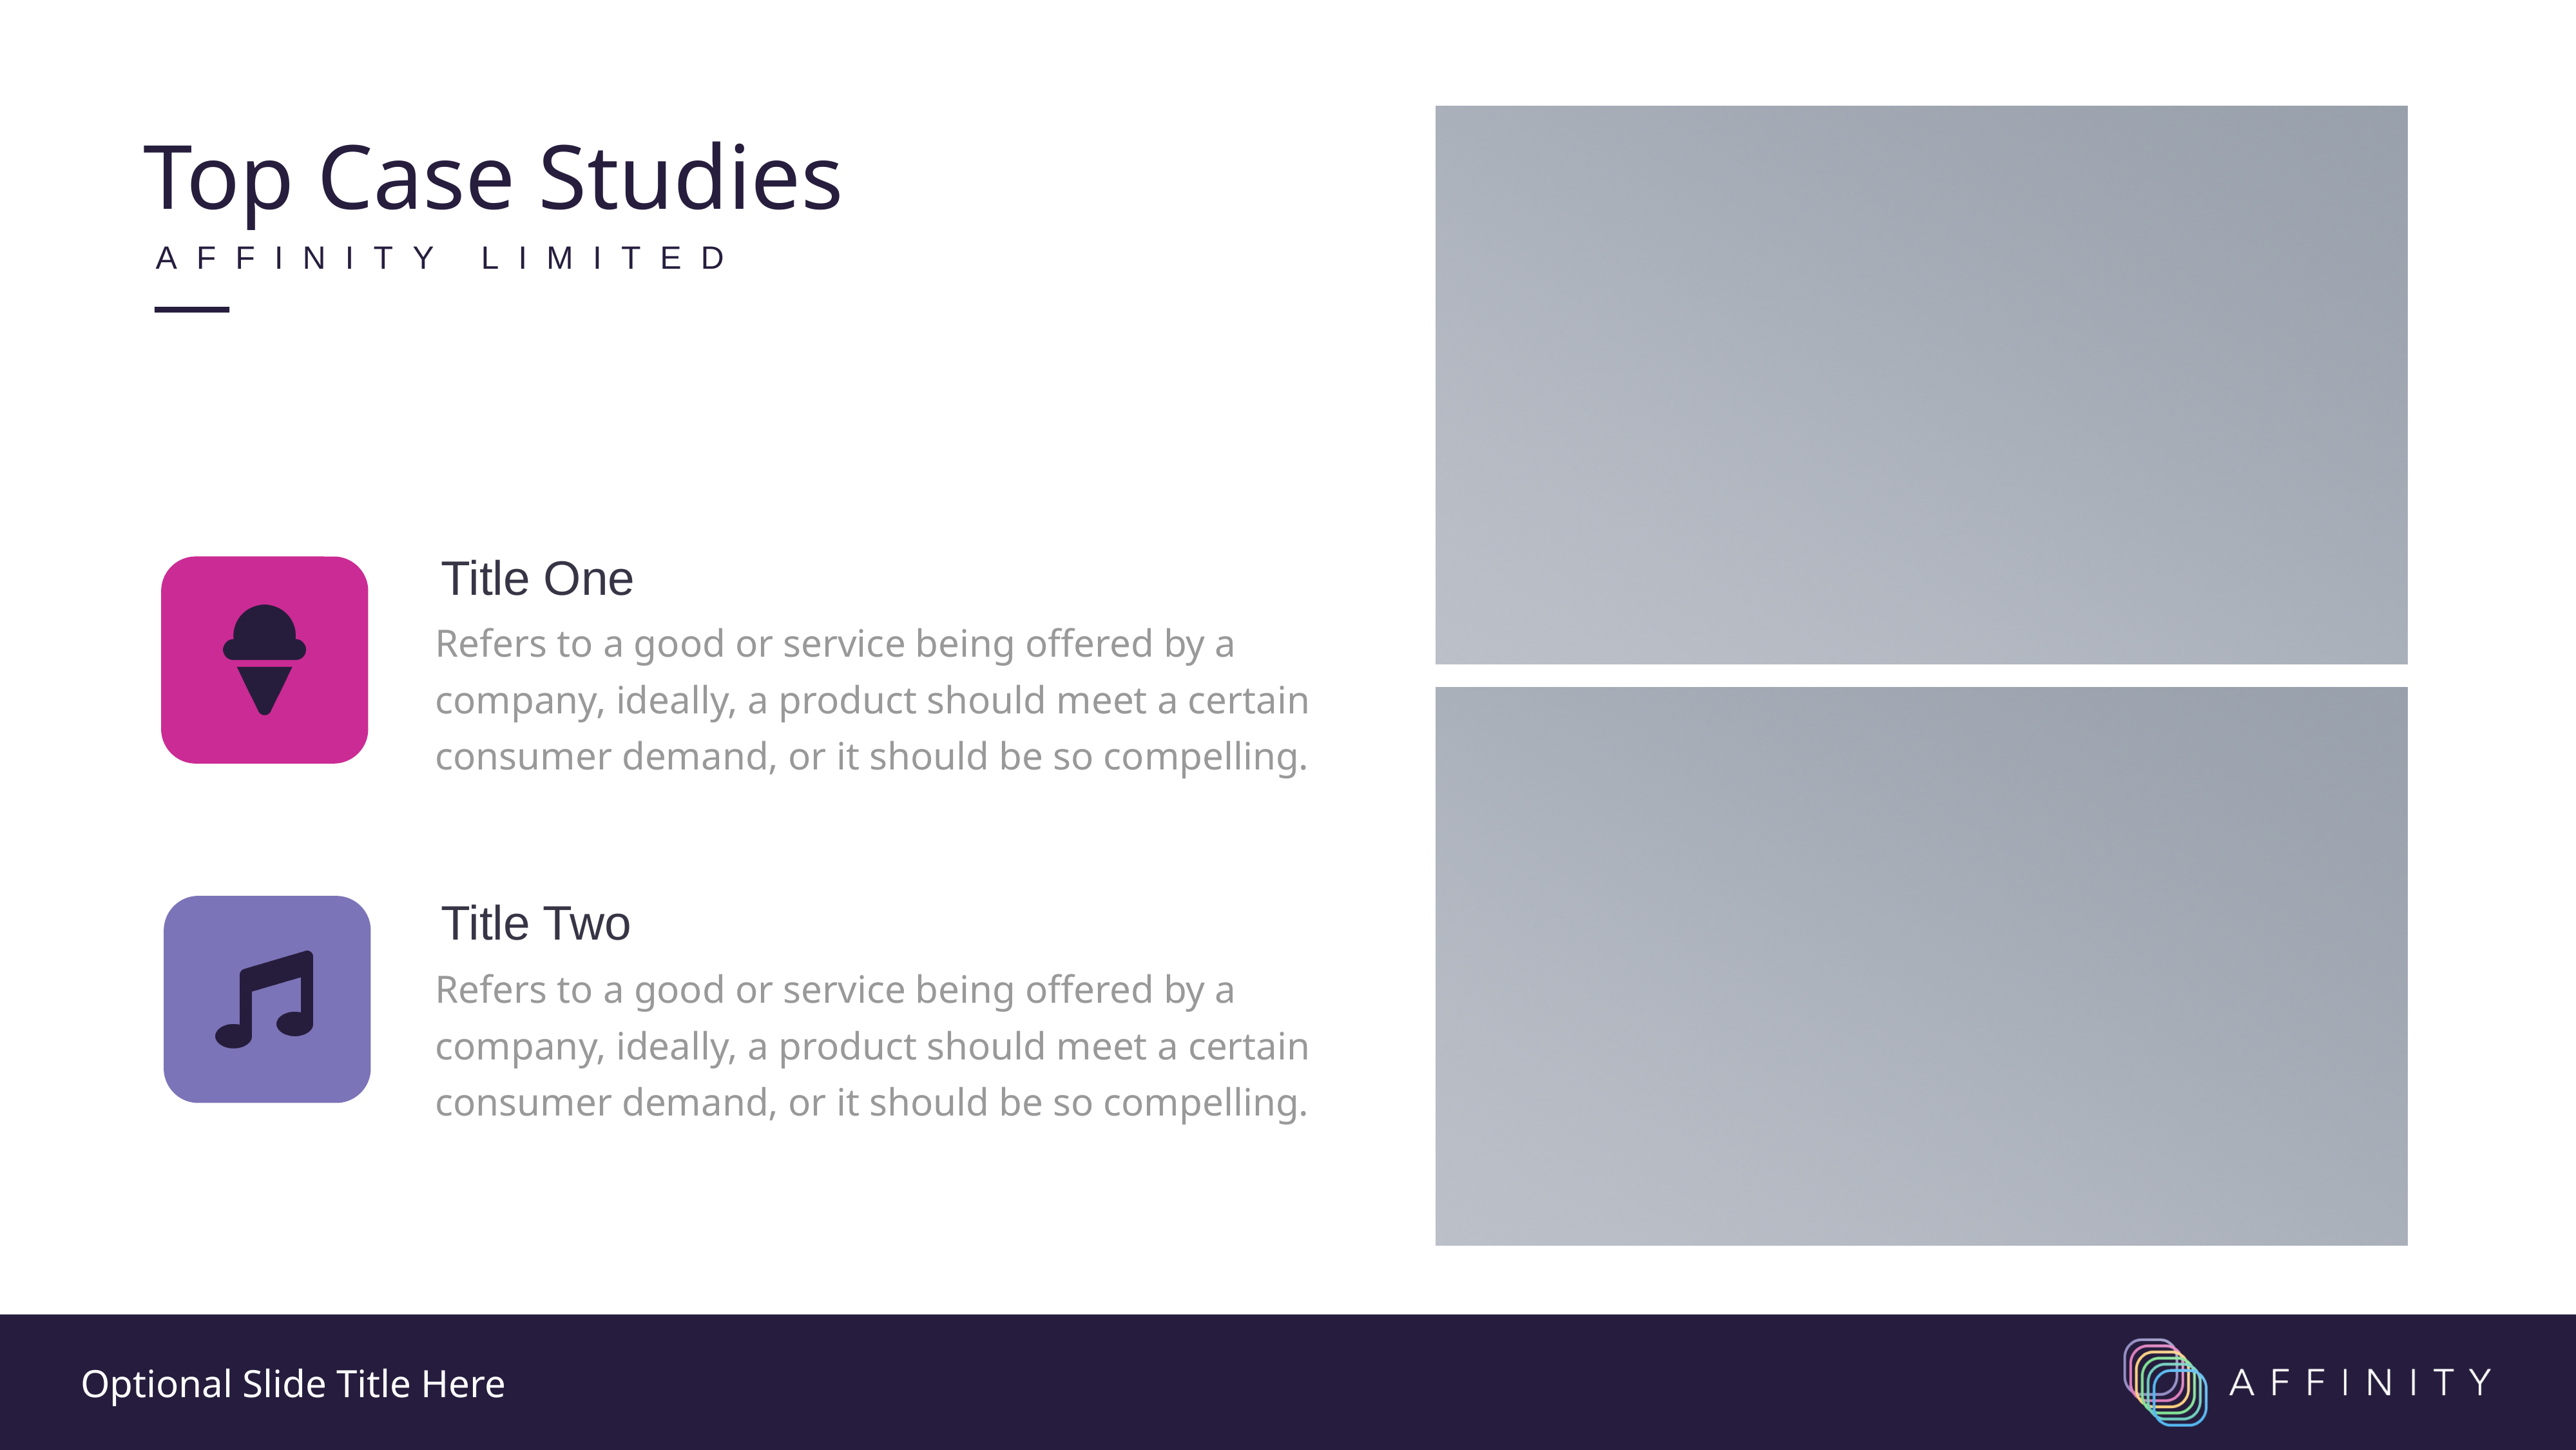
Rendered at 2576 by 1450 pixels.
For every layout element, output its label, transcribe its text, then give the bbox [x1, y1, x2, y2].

text_box AFFINITY LIMITED [151, 232, 1054, 281]
picture [1435, 105, 2408, 664]
text_box Optional Slide Title Here [75, 1355, 1131, 1410]
picture [223, 604, 307, 715]
text_box Refers to a good or service being offered by a company, ideally, a product should meet a certain consumer demand, or it should be so compelling. [423, 596, 1325, 789]
text_box Refers to a good or service being offered by a company, ideally, a product should meet a certain consumer demand, or it should be so compelling. [423, 942, 1327, 1136]
text_box Title One [436, 541, 959, 610]
text_box Title Two [436, 887, 959, 955]
text_box [164, 896, 371, 1103]
picture [1435, 687, 2408, 1246]
text_box Top Case Studies [139, 115, 1276, 232]
text_box [161, 556, 369, 764]
picture [2121, 1335, 2494, 1430]
picture [215, 950, 313, 1049]
text_box [154, 307, 230, 313]
